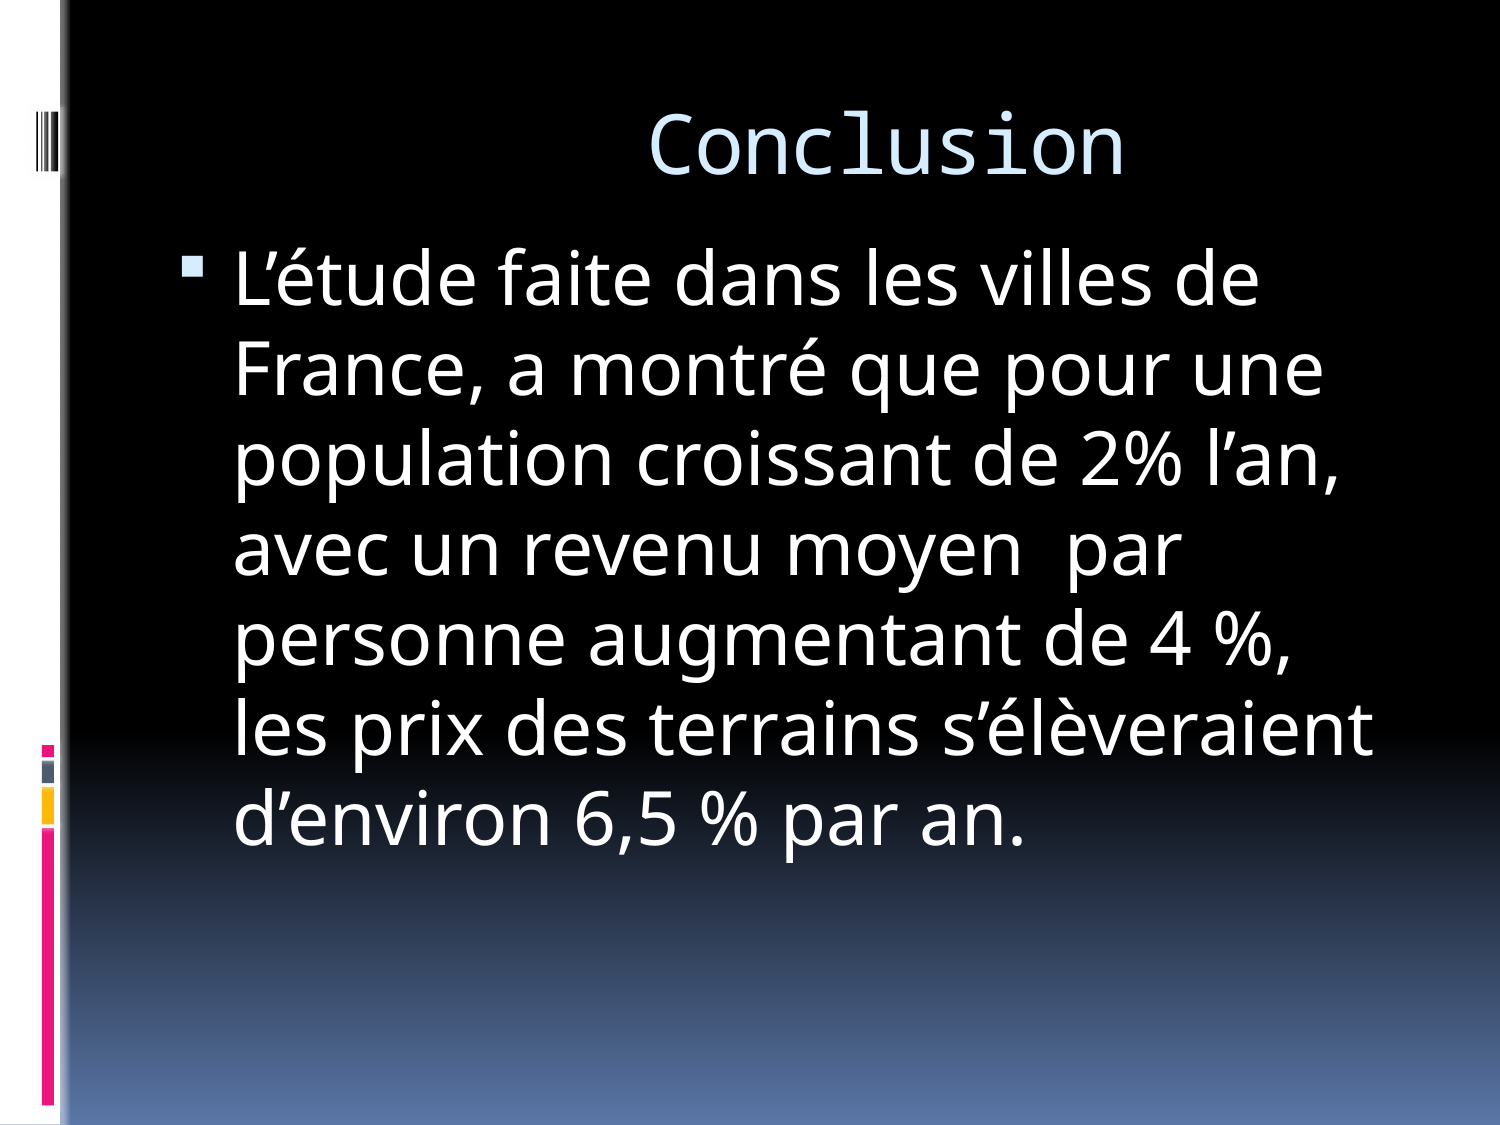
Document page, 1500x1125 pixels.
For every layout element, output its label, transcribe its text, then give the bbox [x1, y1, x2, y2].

title Conclusion [150, 83, 1425, 222]
list L’étude faite dans les villes de France, a montré que pour une population croissant de 2% l’an, avec un revenu moyen par personne augmentant de 4 %, les prix des terrains s’élèveraient d’environ 6,5 % par an. [150, 222, 1425, 1043]
